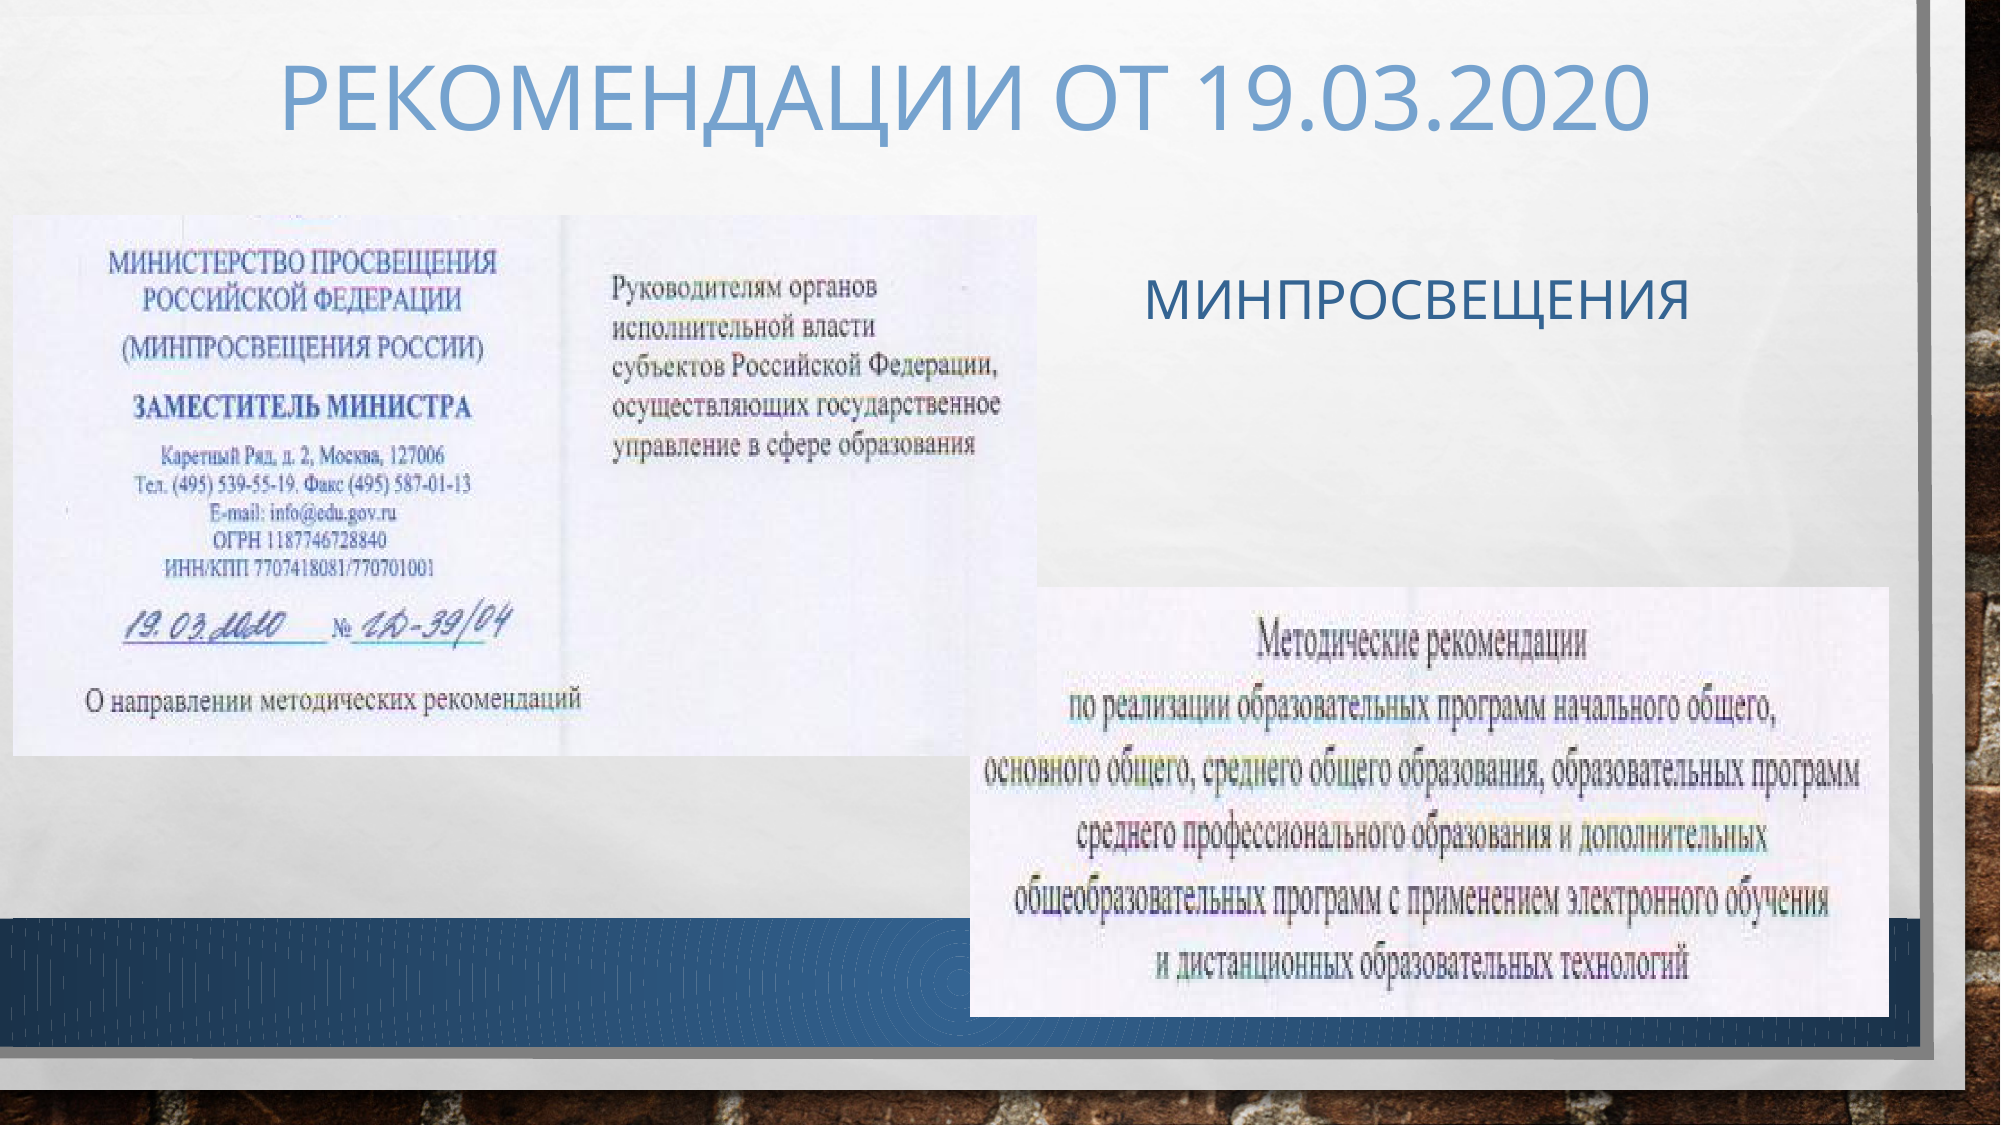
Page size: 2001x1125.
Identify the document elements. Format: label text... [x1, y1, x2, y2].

list минпросвещения [1037, 254, 1818, 339]
picture [13, 215, 1037, 756]
list [45, 756, 948, 999]
picture [0, 0, 2000, 1125]
title Рекомендации от 19.03.2020 [112, 44, 1818, 159]
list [970, 587, 1889, 1017]
